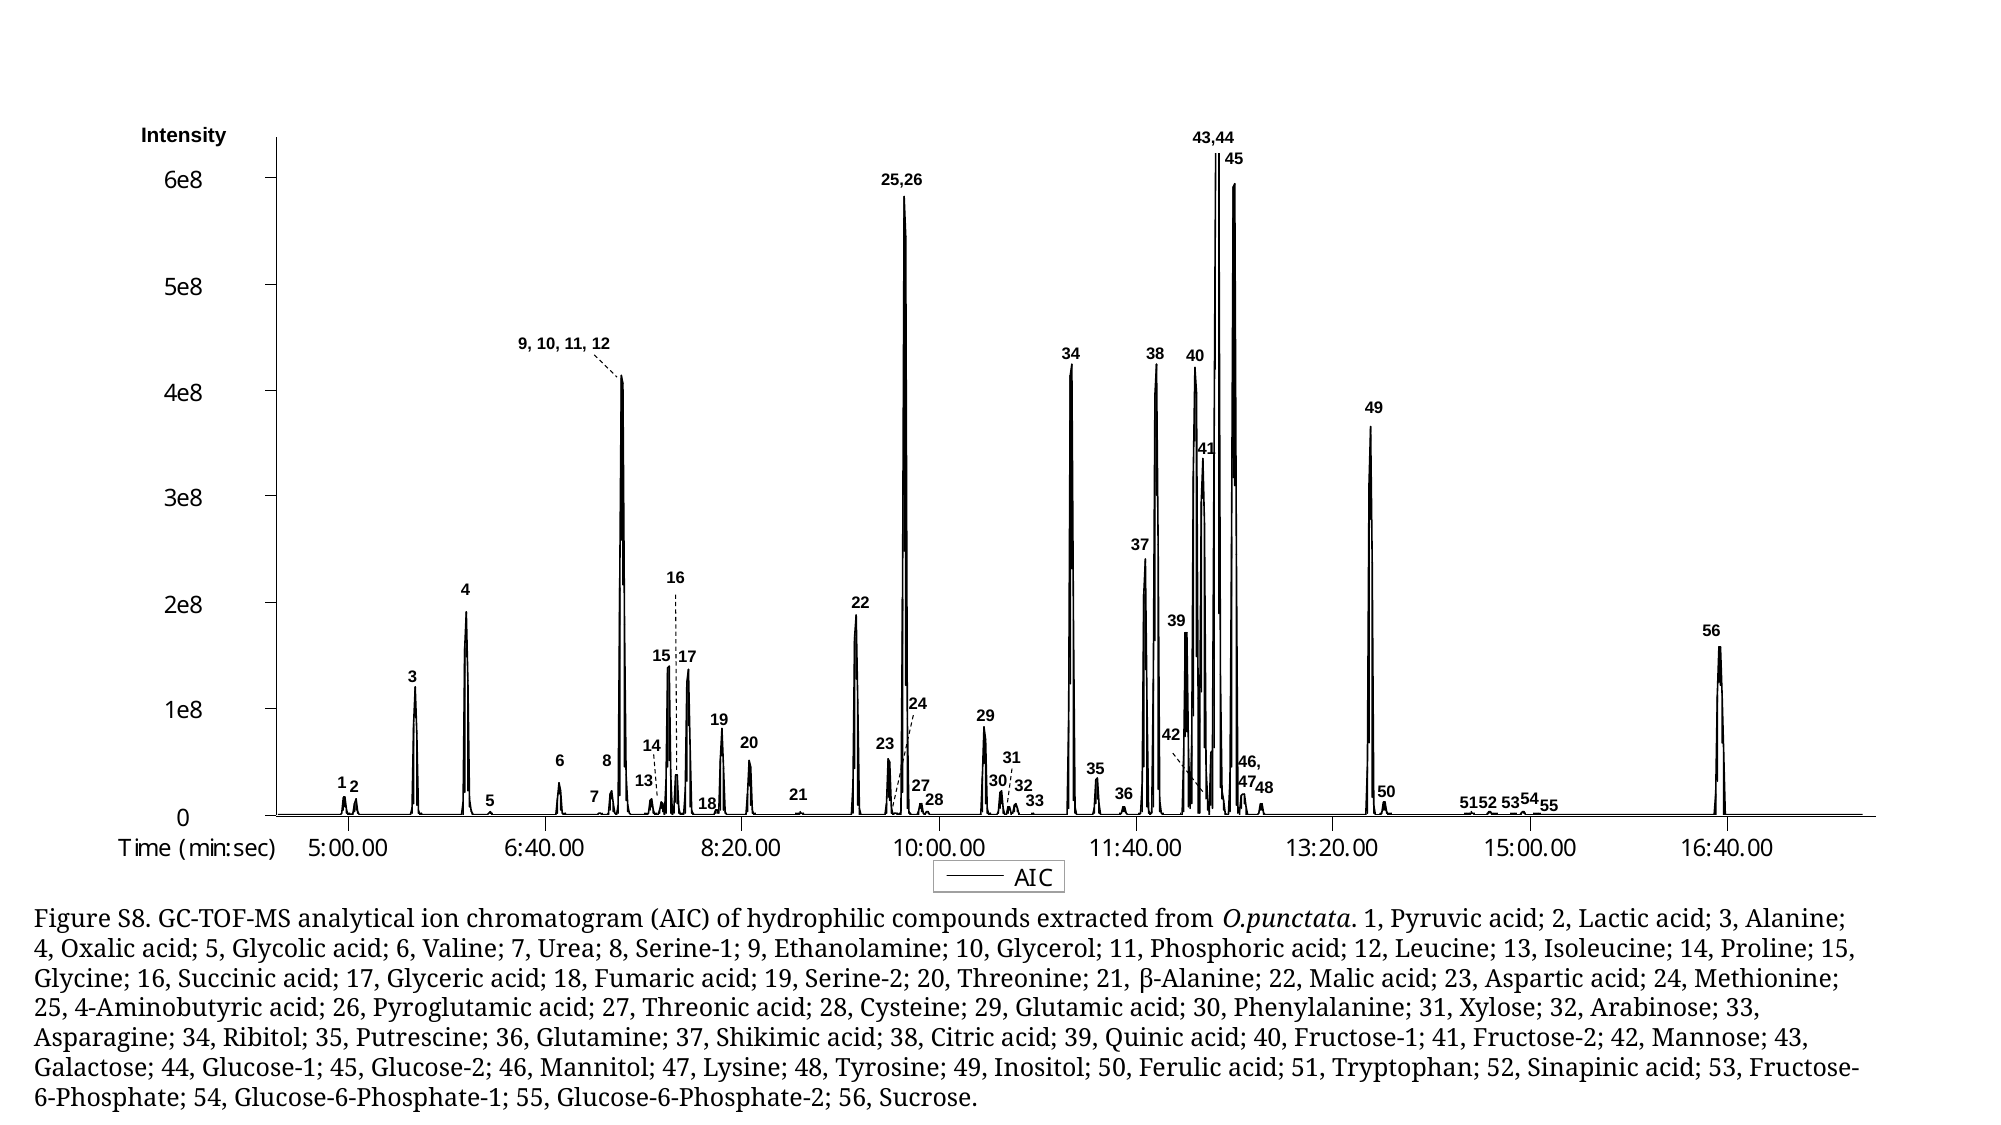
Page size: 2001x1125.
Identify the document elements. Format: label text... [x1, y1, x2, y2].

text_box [90, 108, 1910, 895]
text_box Figure S8. GC-TOF-MS analytical ion chromatogram (AIC) of hydrophilic compounds extracted from O.punctata. 1, Pyruvic acid; 2, Lactic acid; 3, Alanine; 4, Oxalic acid; 5, Glycolic acid; 6, Valine; 7, Urea; 8, Serine-1; 9, Ethanolamine; 10, Glycerol; 11, Phosphoric acid; 12, Leucine; 13, Isoleucine; 14, Proline; 15, Glycine; 16, Succinic acid; 17, Glyceric acid; 18, Fumaric acid; 19, Serine-2; 20, Threonine; 21, β-Alanine; 22, Malic acid; 23, Aspartic acid; 24, Methionine; 25, 4-Aminobutyric acid; 26, Pyroglutamic acid; 27, Threonic acid; 28, Cysteine; 29, Glutamic acid; 30, Phenylalanine; 31, Xylose; 32, Arabinose; 33, Asparagine; 34, Ribitol; 35, Putrescine; 36, Glutamine; 37, Shikimic acid; 38, Citric acid; 39, Quinic acid; 40, Fructose-1; 41, Fructose-2; 42, Mannose; 43, Galactose; 44, Glucose-1; 45, Glucose-2; 46, Mannitol; 47, Lysine; 48, Tyrosine; 49, Inositol; 50, Ferulic acid; 51, Tryptophan; 52, Sinapinic acid; 53, Fructose-6-Phosphate; 54, Glucose-6-Phosphate-1; 55, Glucose-6-Phosphate-2; 56, Sucrose. [19, 894, 1887, 1120]
